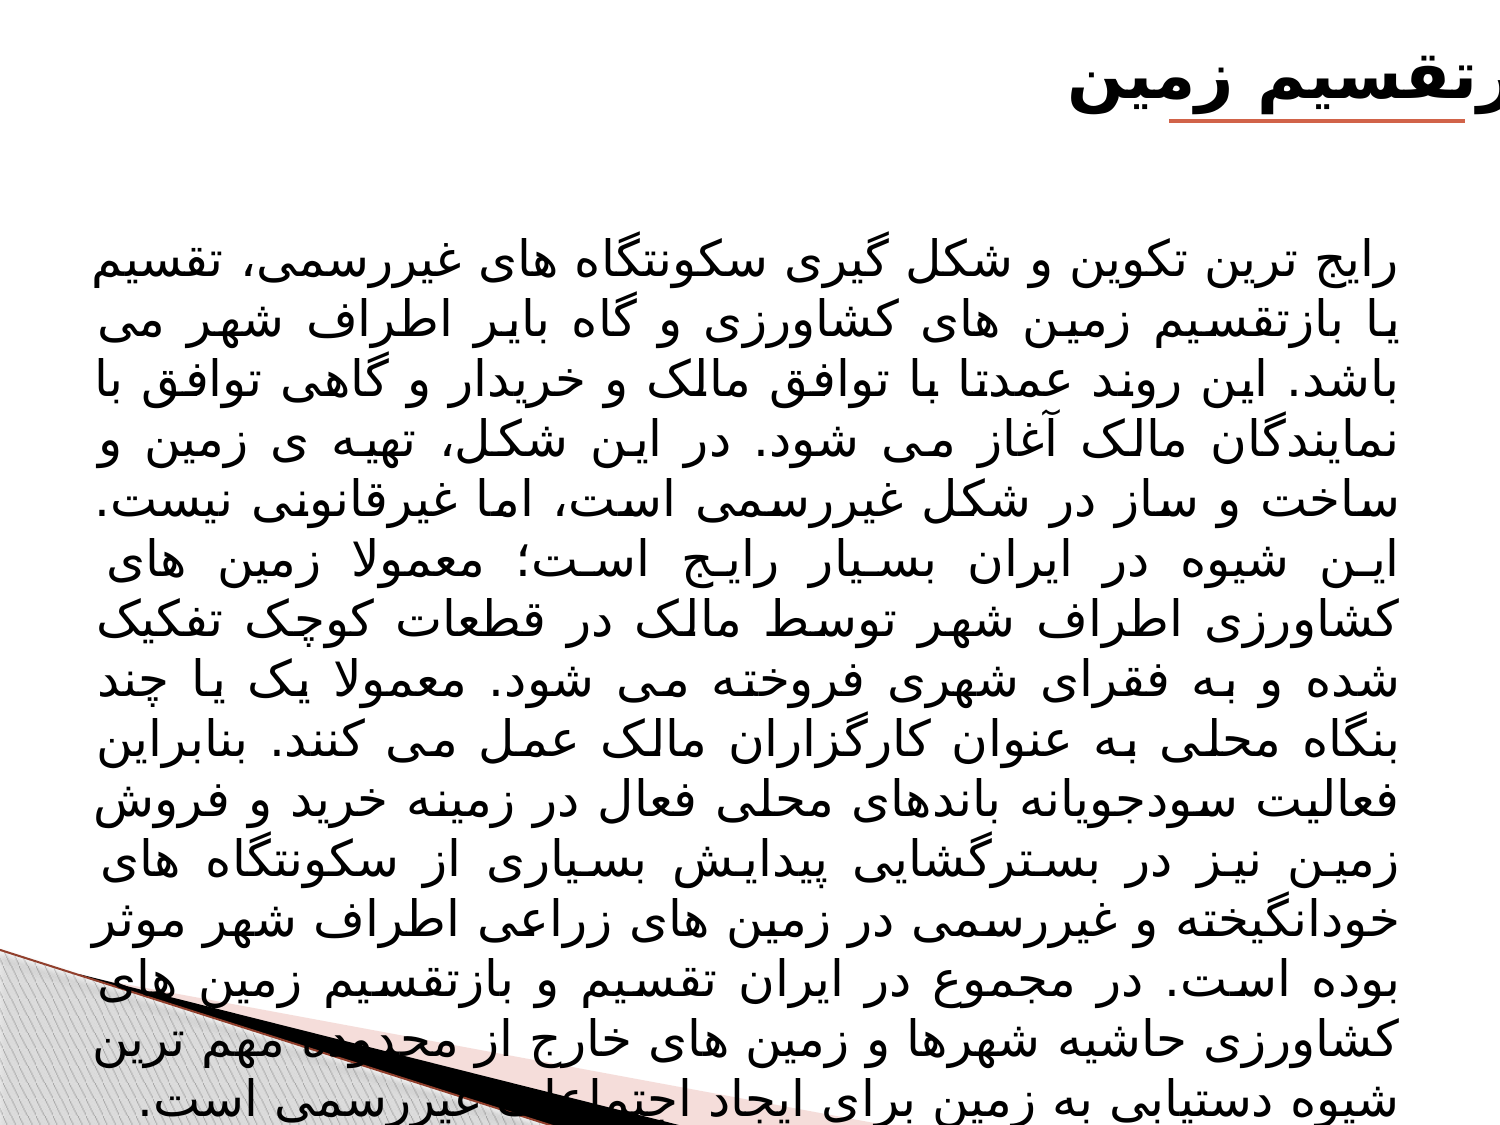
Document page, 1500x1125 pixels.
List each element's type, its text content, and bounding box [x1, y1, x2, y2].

text_box بازتقسیم زمین [1052, 24, 1500, 120]
text_box رایج ترین تکوین و شکل گیری سکونتگاه های غیررسمی، تقسیم یا بازتقسیم زمین های کشاورزی و گاه بایر اطراف شهر می باشد. این روند عمدتا با توافق مالک و خریدار و گاهی توافق با نمایندگان مالک آغاز می شود. در این شکل، تهیه ی زمین و ساخت و ساز در شکل غیررسمی است، اما غیرقانونی نیست. این شیوه در ایران بسیار رایج است؛ معمولا زمین های کشاورزی اطراف شهر توسط مالک در قطعات کوچک تفکیک شده و به فقرای شهری فروخته می شود. معمولا یک یا چند بنگاه محلی به عنوان کارگزاران مالک عمل می کنند. بنابراین فعالیت سودجویانه باندهای محلی فعال در زمینه خرید و فروش زمین نیز در بسترگشایی پیدایش بسیاری از سکونتگاه های خودانگیخته و غیررسمی در زمین های زراعی اطراف شهر موثر بوده است. در مجموع در ایران تقسیم و بازتقسیم زمین های کشاورزی حاشیه شهرها و زمین های خارج از محدوده مهم ترین شیوه دستیابی به زمین برای ایجاد اجتماعات غیررسمی است. [77, 218, 1415, 1125]
